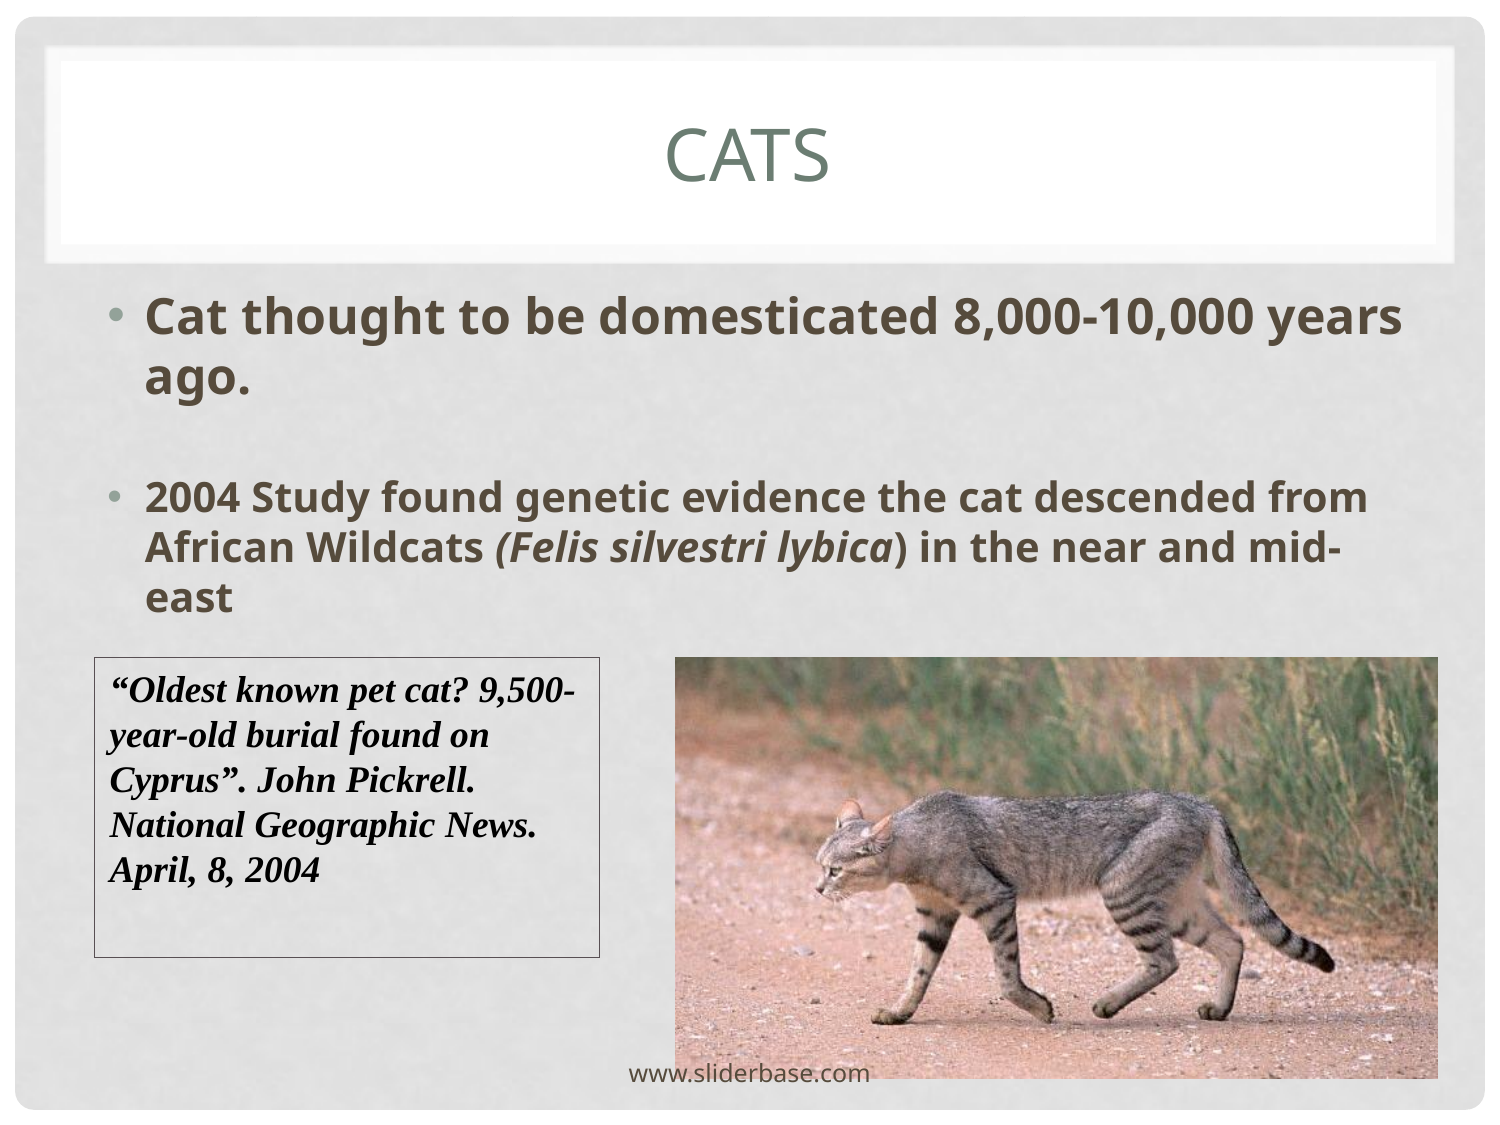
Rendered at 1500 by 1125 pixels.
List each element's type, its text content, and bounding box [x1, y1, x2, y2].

list Cat thought to be domesticated 8,000-10,000 years ago. 2004 Study found genetic evidence the cat descended from African Wildcats (Felis silvestri lybica) in the near and mid-east [73, 276, 1424, 575]
title Cats [69, 66, 1425, 238]
picture [674, 657, 1438, 1079]
text_box “Oldest known pet cat? 9,500-year-old burial found on Cyprus”. John Pickrell. National Geographic News. April, 8, 2004 [94, 657, 600, 958]
footer www.sliderbase.com [512, 1042, 988, 1103]
